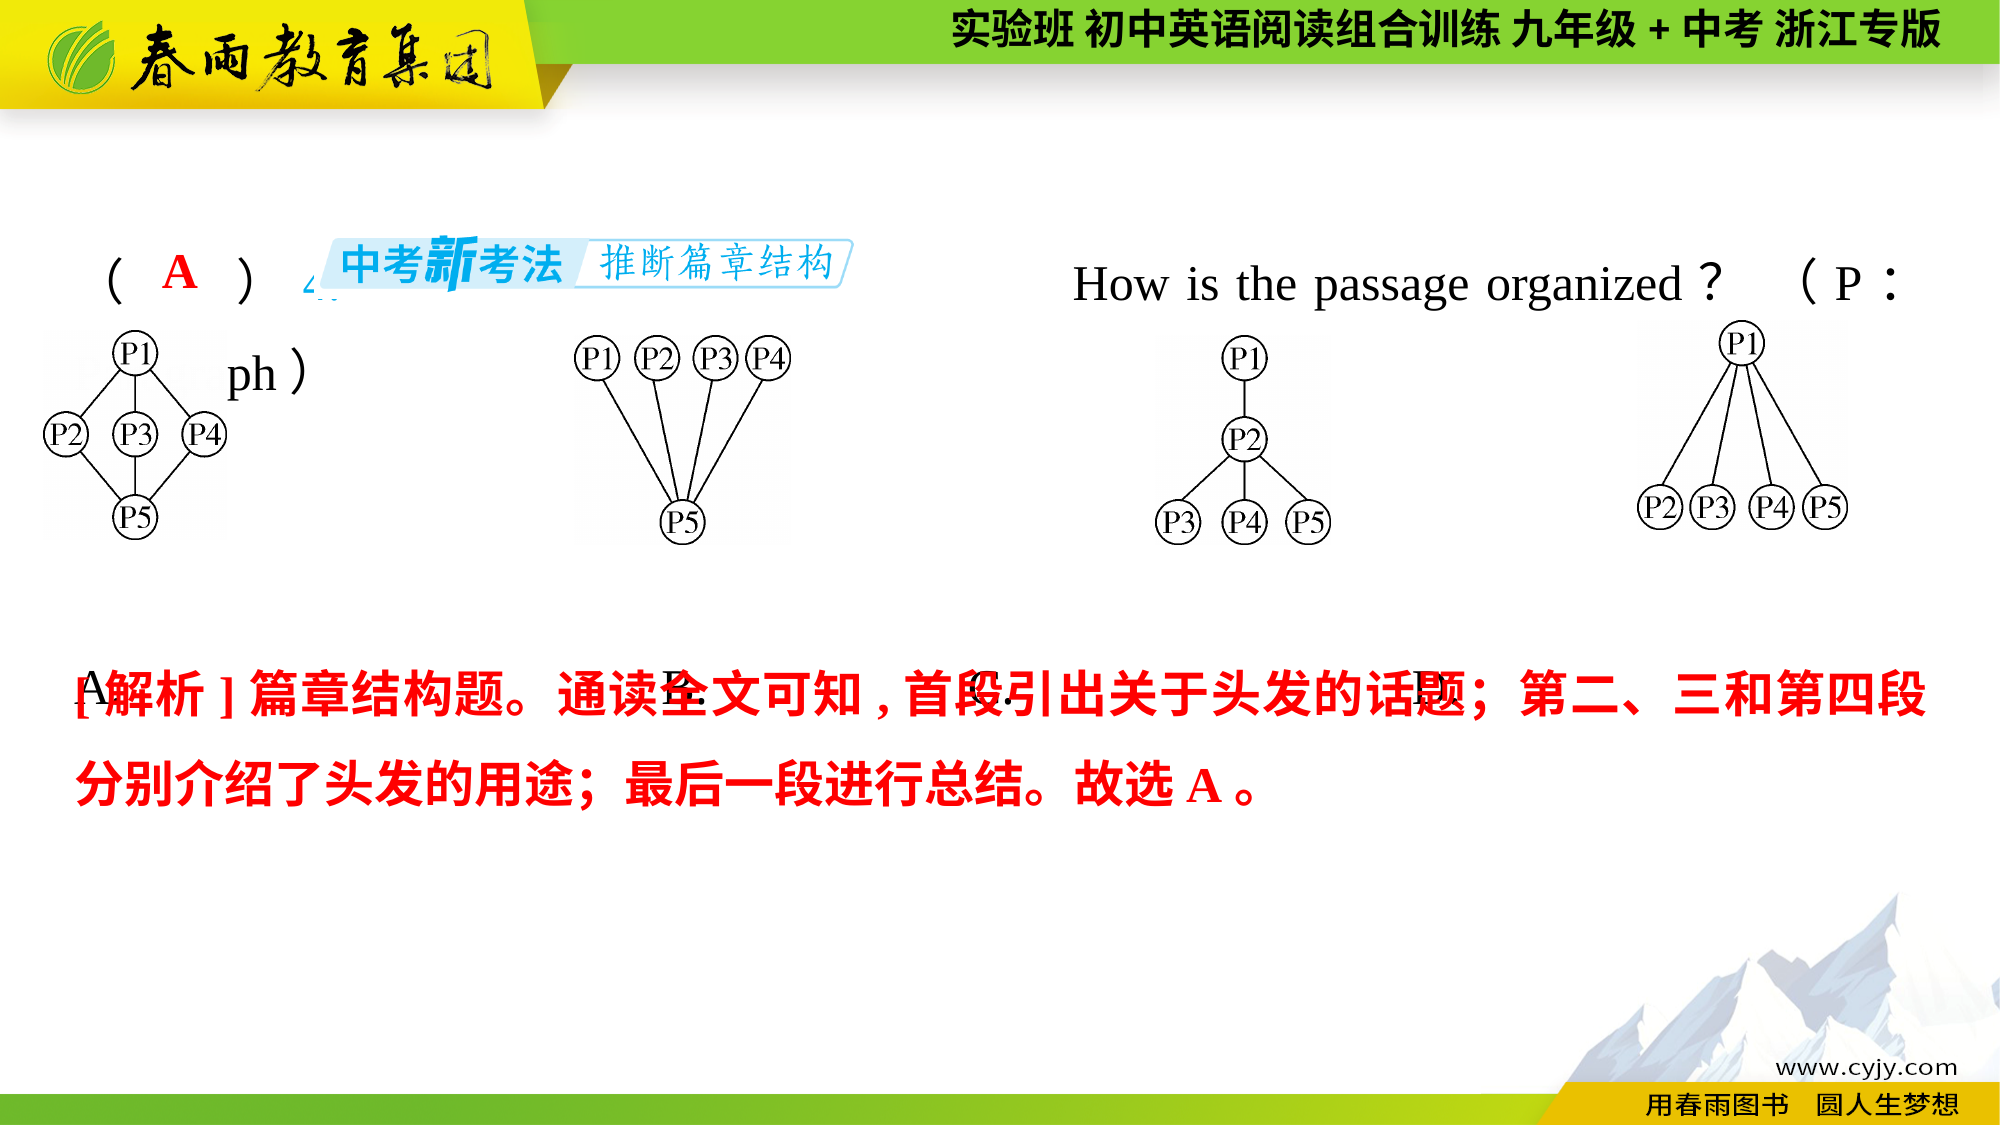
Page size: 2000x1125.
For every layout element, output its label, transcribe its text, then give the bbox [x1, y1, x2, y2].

list （ ）4. How is the passage organized？ （P： Paragraph） A. B. C. D. [59, 212, 1944, 625]
text_box A [147, 231, 213, 306]
text_box [解析]篇章结构题。通读全文可知,首段引出关于头发的话题；第二、三和第四段分别介绍了头发的用途；最后一段进行总结。故选A。 [59, 625, 1944, 821]
picture [0, 0, 2000, 1125]
